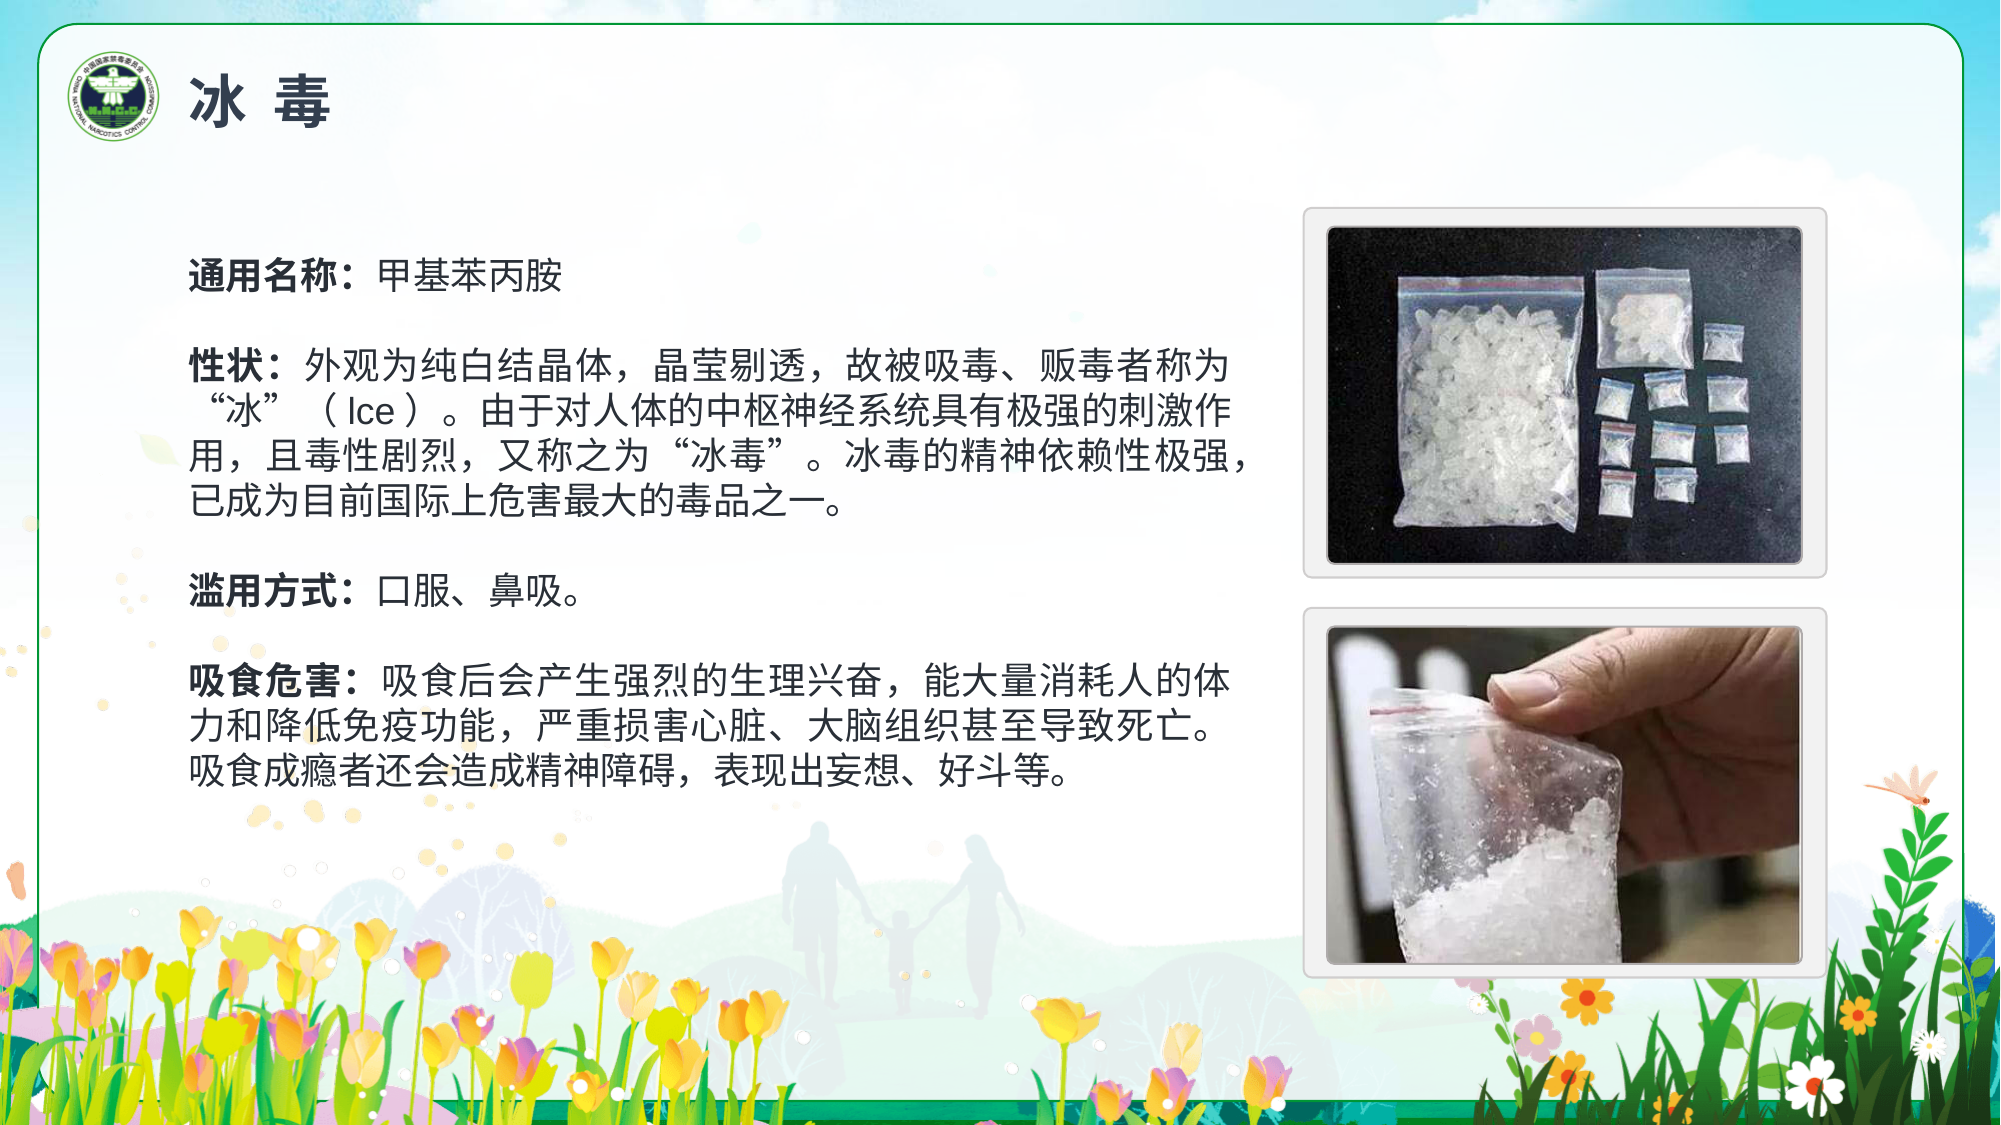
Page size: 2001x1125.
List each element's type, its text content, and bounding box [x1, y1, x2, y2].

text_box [1303, 207, 1827, 578]
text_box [1303, 607, 1827, 978]
picture [0, 0, 2001, 1125]
text_box 冰 毒 [173, 58, 1106, 145]
text_box 通用名称：甲基苯丙胺 性状：外观为纯白结晶体，晶莹剔透，故被吸毒、贩毒者称为“冰”（lce）。由于对人体的中枢神经系统具有极强的刺激作用，且毒性剧烈，又称之为“冰毒”。冰毒的精神依赖性极强，已成为目前国际上危害最大的毒品之一。 滥用方式：口服、鼻吸。 吸食危害：吸食后会产生强烈的生理兴奋，能大量消耗人的体力和降低免疫功能，严重损害心脏、大脑组织甚至导致死亡。吸食成瘾者还会造成精神障碍，表现出妄想、好斗等。 [173, 244, 1247, 800]
